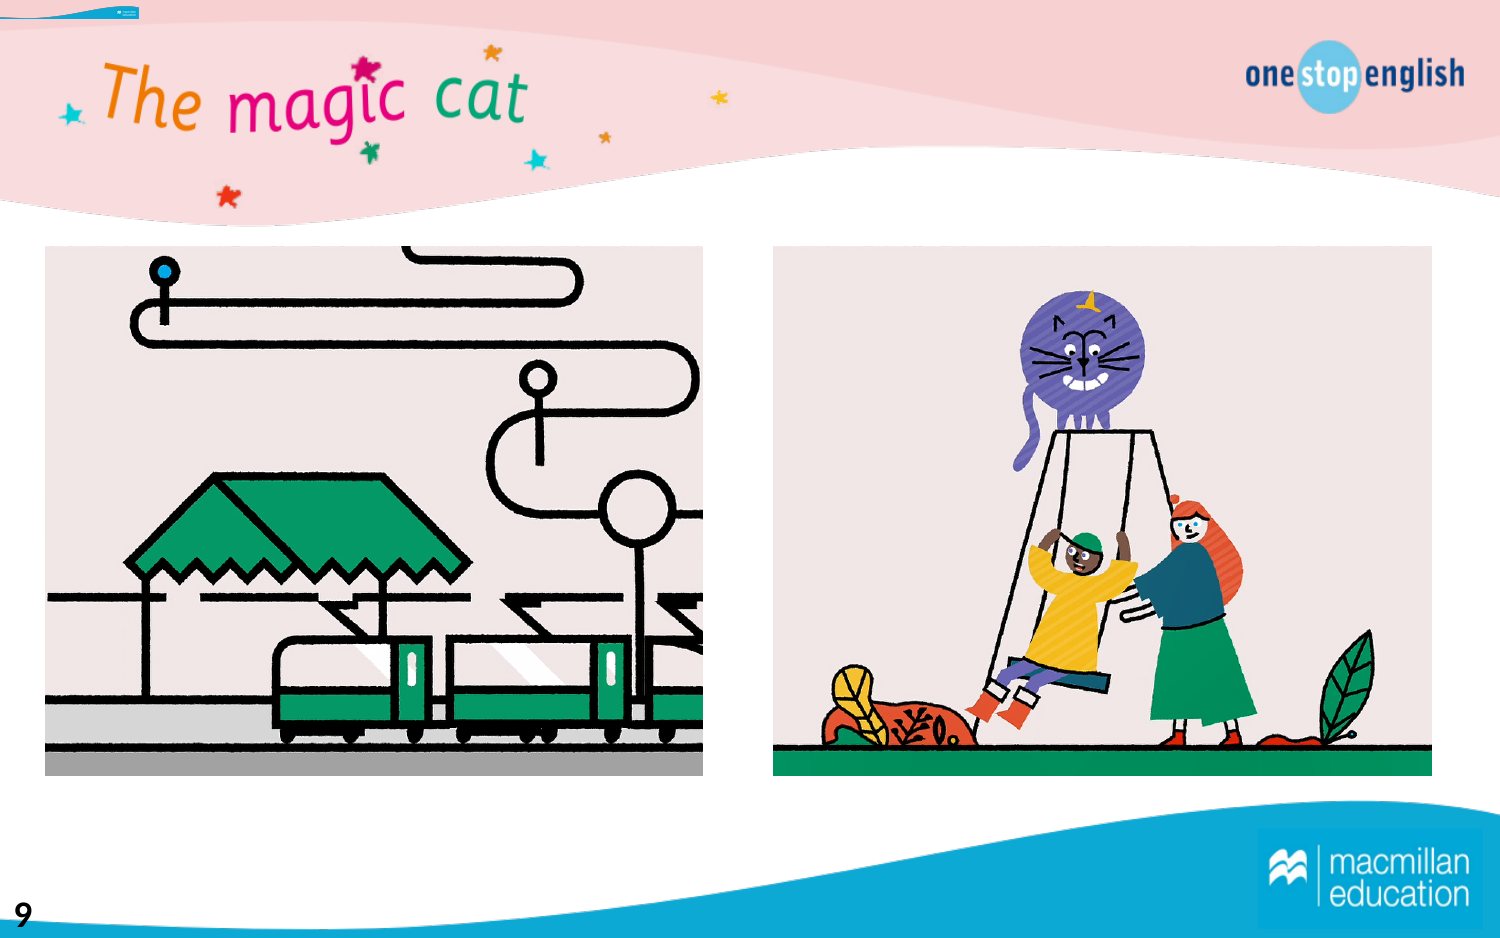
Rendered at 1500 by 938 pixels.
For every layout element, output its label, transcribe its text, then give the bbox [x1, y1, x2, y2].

footer 9 [0, 887, 475, 938]
picture [44, 246, 703, 777]
picture [773, 246, 1432, 777]
